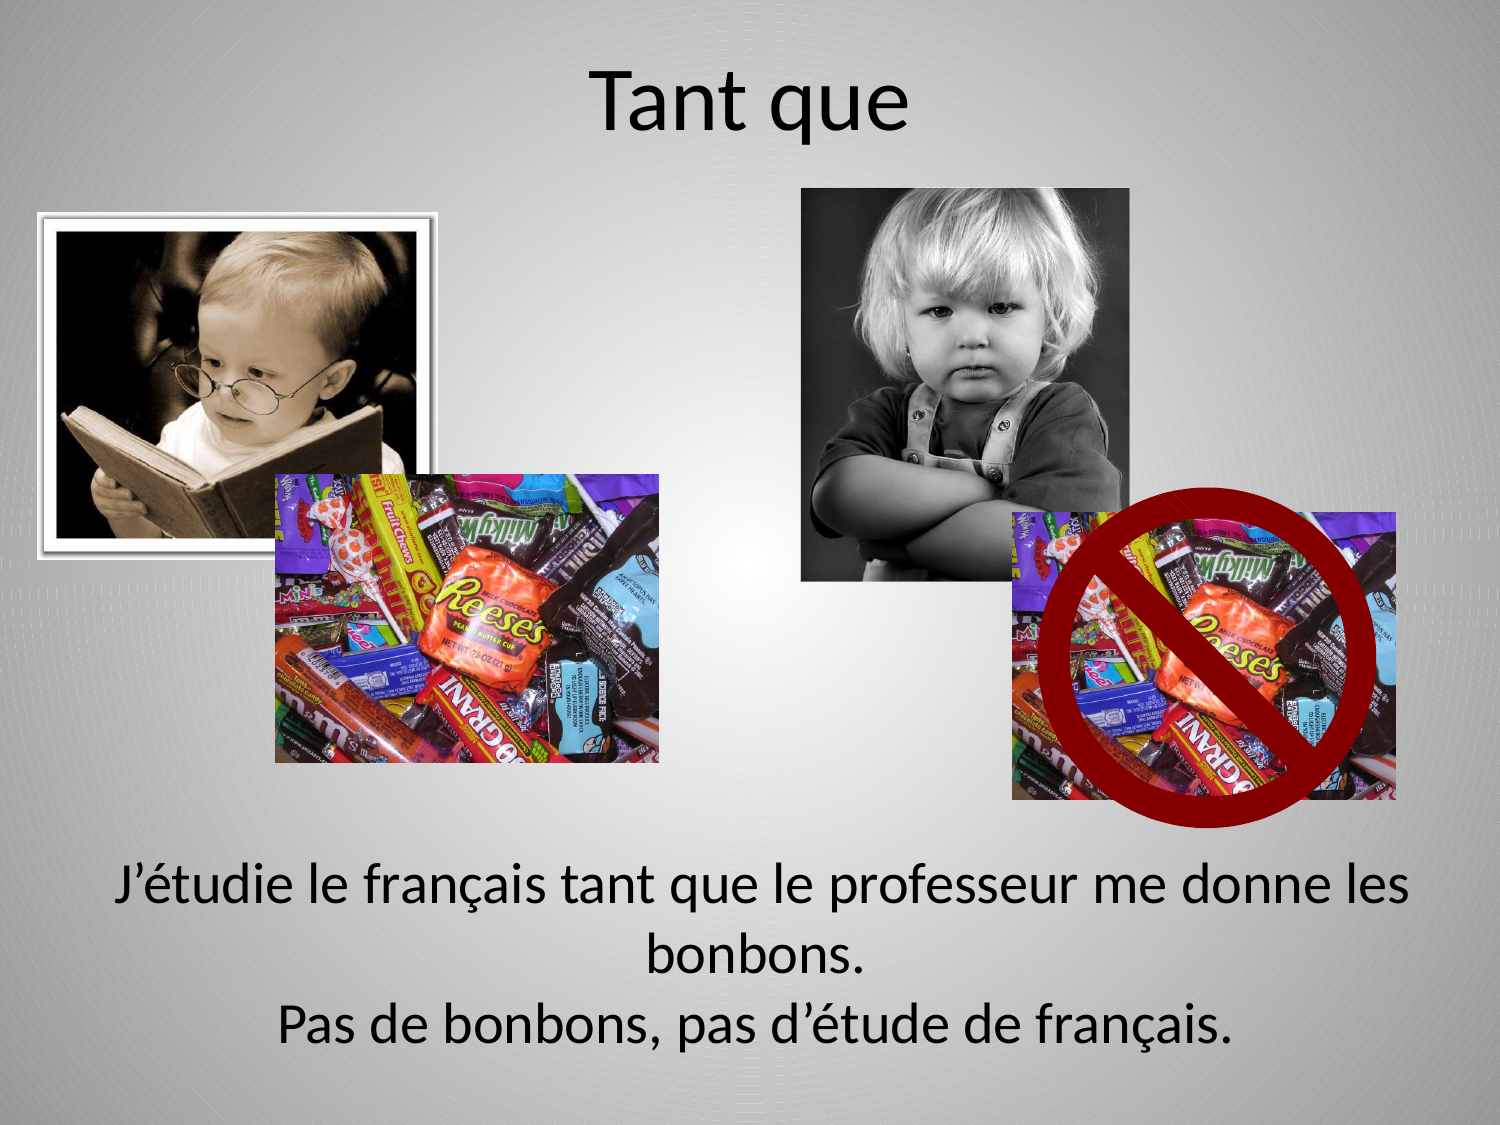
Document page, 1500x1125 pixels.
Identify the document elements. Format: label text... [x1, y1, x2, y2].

picture [799, 187, 1397, 829]
text_box J’étudie le français tant que le professeur me donne les bonbons. Pas de bonbons, pas d’étude de français. [87, 837, 1438, 1063]
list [37, 212, 438, 560]
title Tant que [75, 0, 1425, 188]
picture [274, 474, 659, 763]
